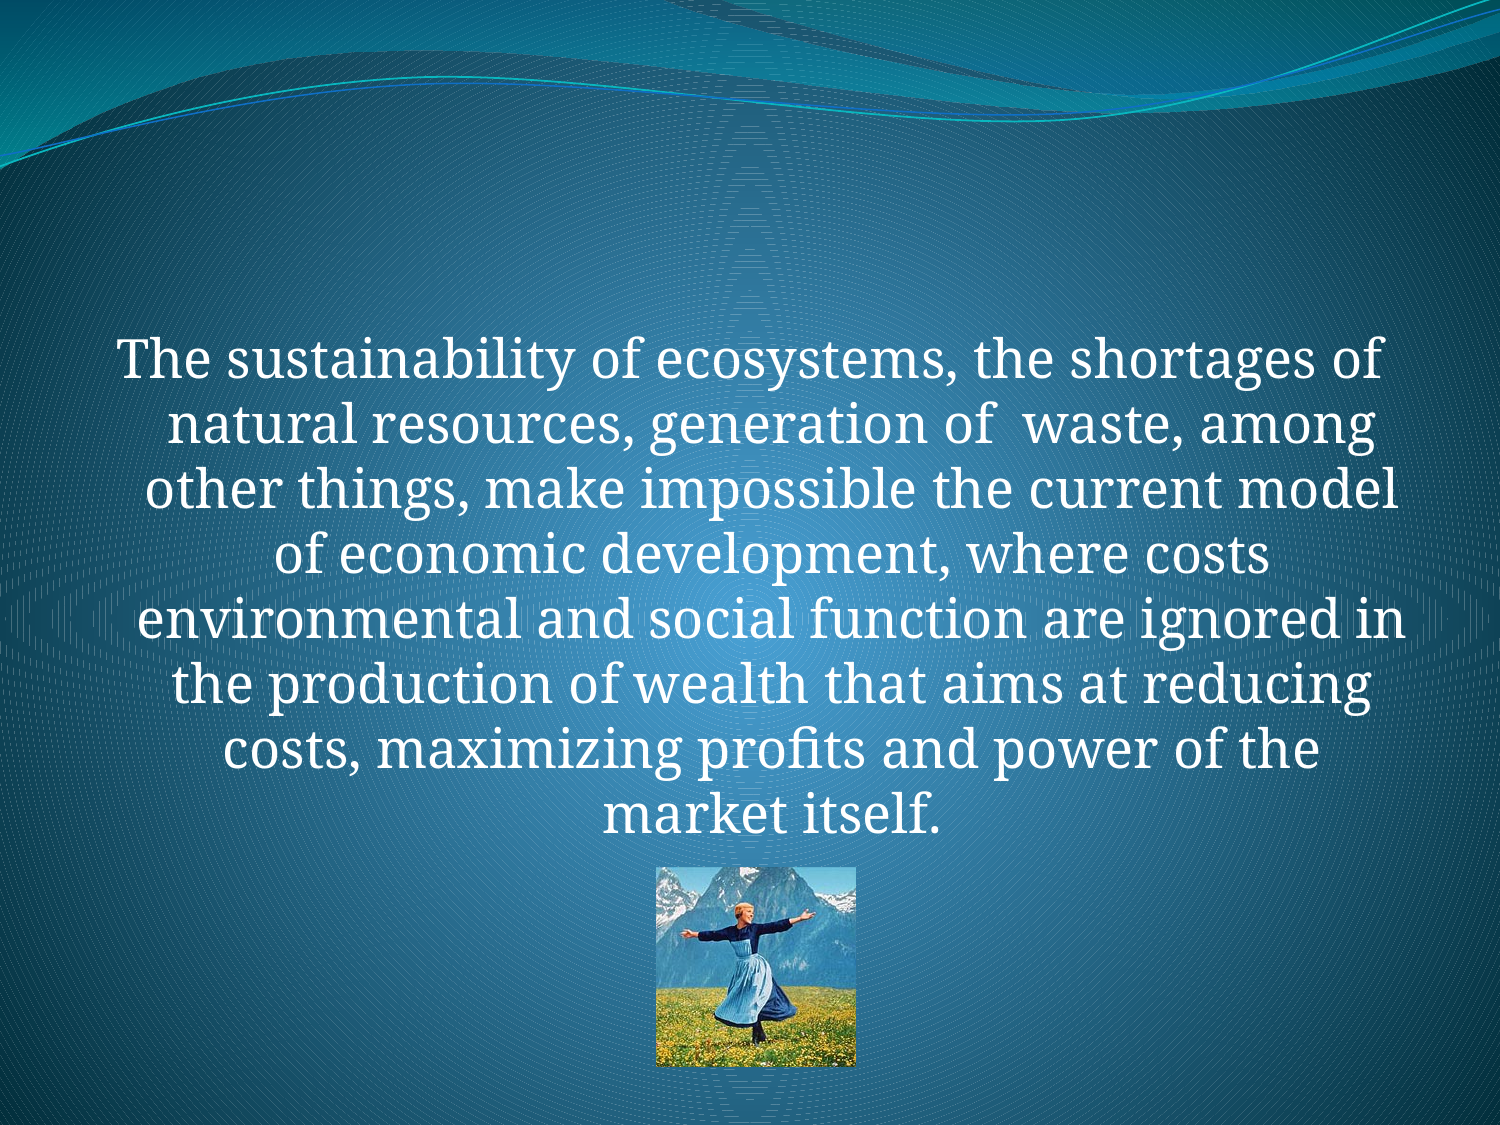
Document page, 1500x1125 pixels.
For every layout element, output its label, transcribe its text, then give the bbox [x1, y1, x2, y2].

picture [655, 866, 856, 1067]
list The sustainability of ecosystems, the shortages of natural resources, generation of waste, among other things, make impossible the current model of economic development, where costs environmental and social function are ignored in the production of wealth that aims at reducing costs, maximizing profits and power of the market itself. [75, 317, 1425, 1038]
